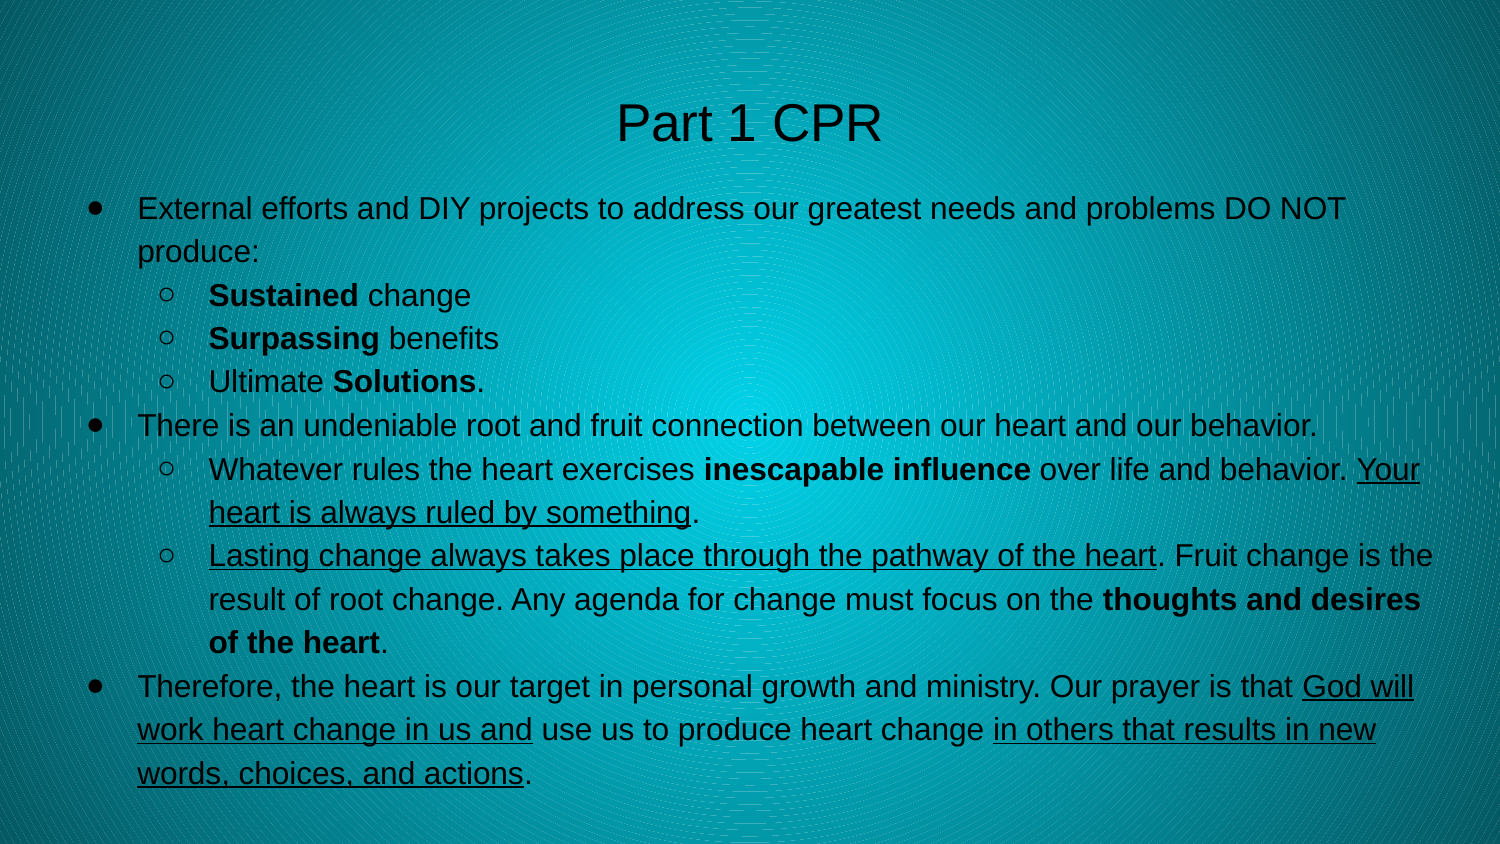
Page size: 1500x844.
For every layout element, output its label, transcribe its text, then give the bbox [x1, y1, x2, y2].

list External efforts and DIY projects to address our greatest needs and problems DO NOT produce: Sustained change Surpassing benefits Ultimate Solutions. There is an undeniable root and fruit connection between our heart and our behavior. Whatever rules the heart exercises inescapable influence over life and behavior. Your heart is always ruled by something. Lasting change always takes place through the pathway of the heart. Fruit change is the result of root change. Any agenda for change must focus on the thoughts and desires of the heart. Therefore, the heart is our target in personal growth and ministry. Our prayer is that God will work heart change in us and use us to produce heart change in others that results in new words, choices, and actions. [51, 166, 1449, 812]
title Part 1 CPR [51, 72, 1449, 166]
